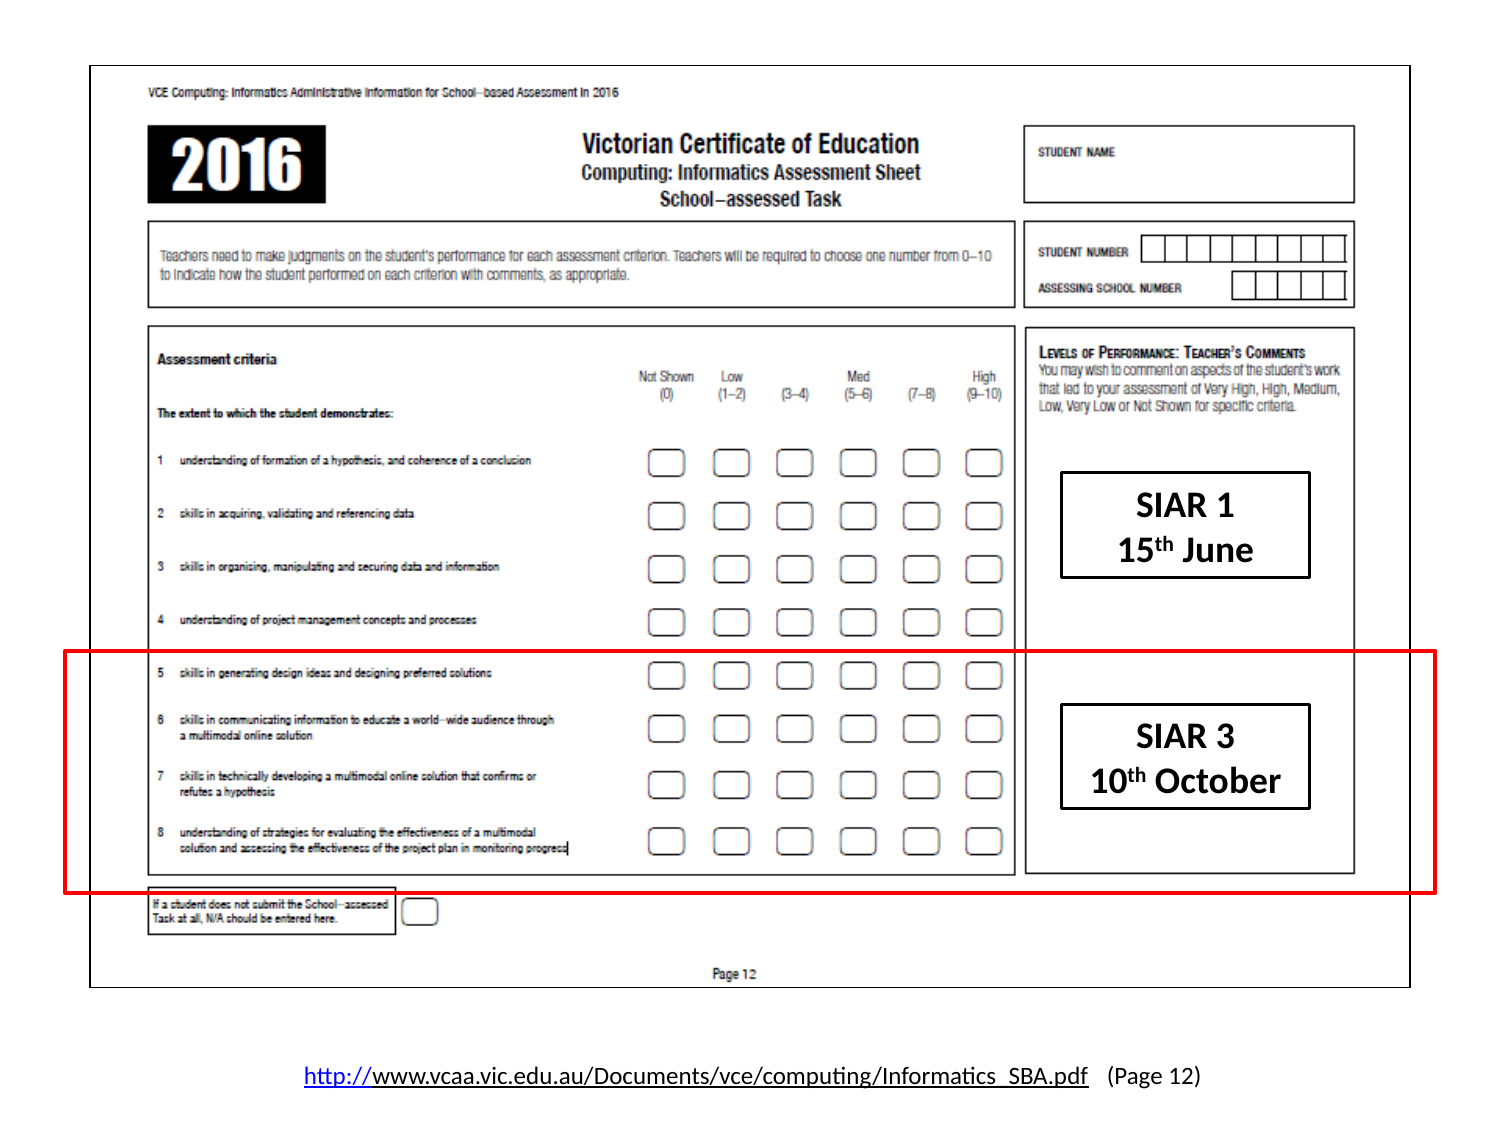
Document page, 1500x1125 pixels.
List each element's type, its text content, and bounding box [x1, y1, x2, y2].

text_box http://www.vcaa.vic.edu.au/Documents/vce/computing/Informatics_SBA.pdf (Page 12) [289, 1052, 1329, 1098]
text_box [63, 649, 85, 895]
text_box [1413, 649, 1437, 895]
picture [90, 66, 1410, 987]
